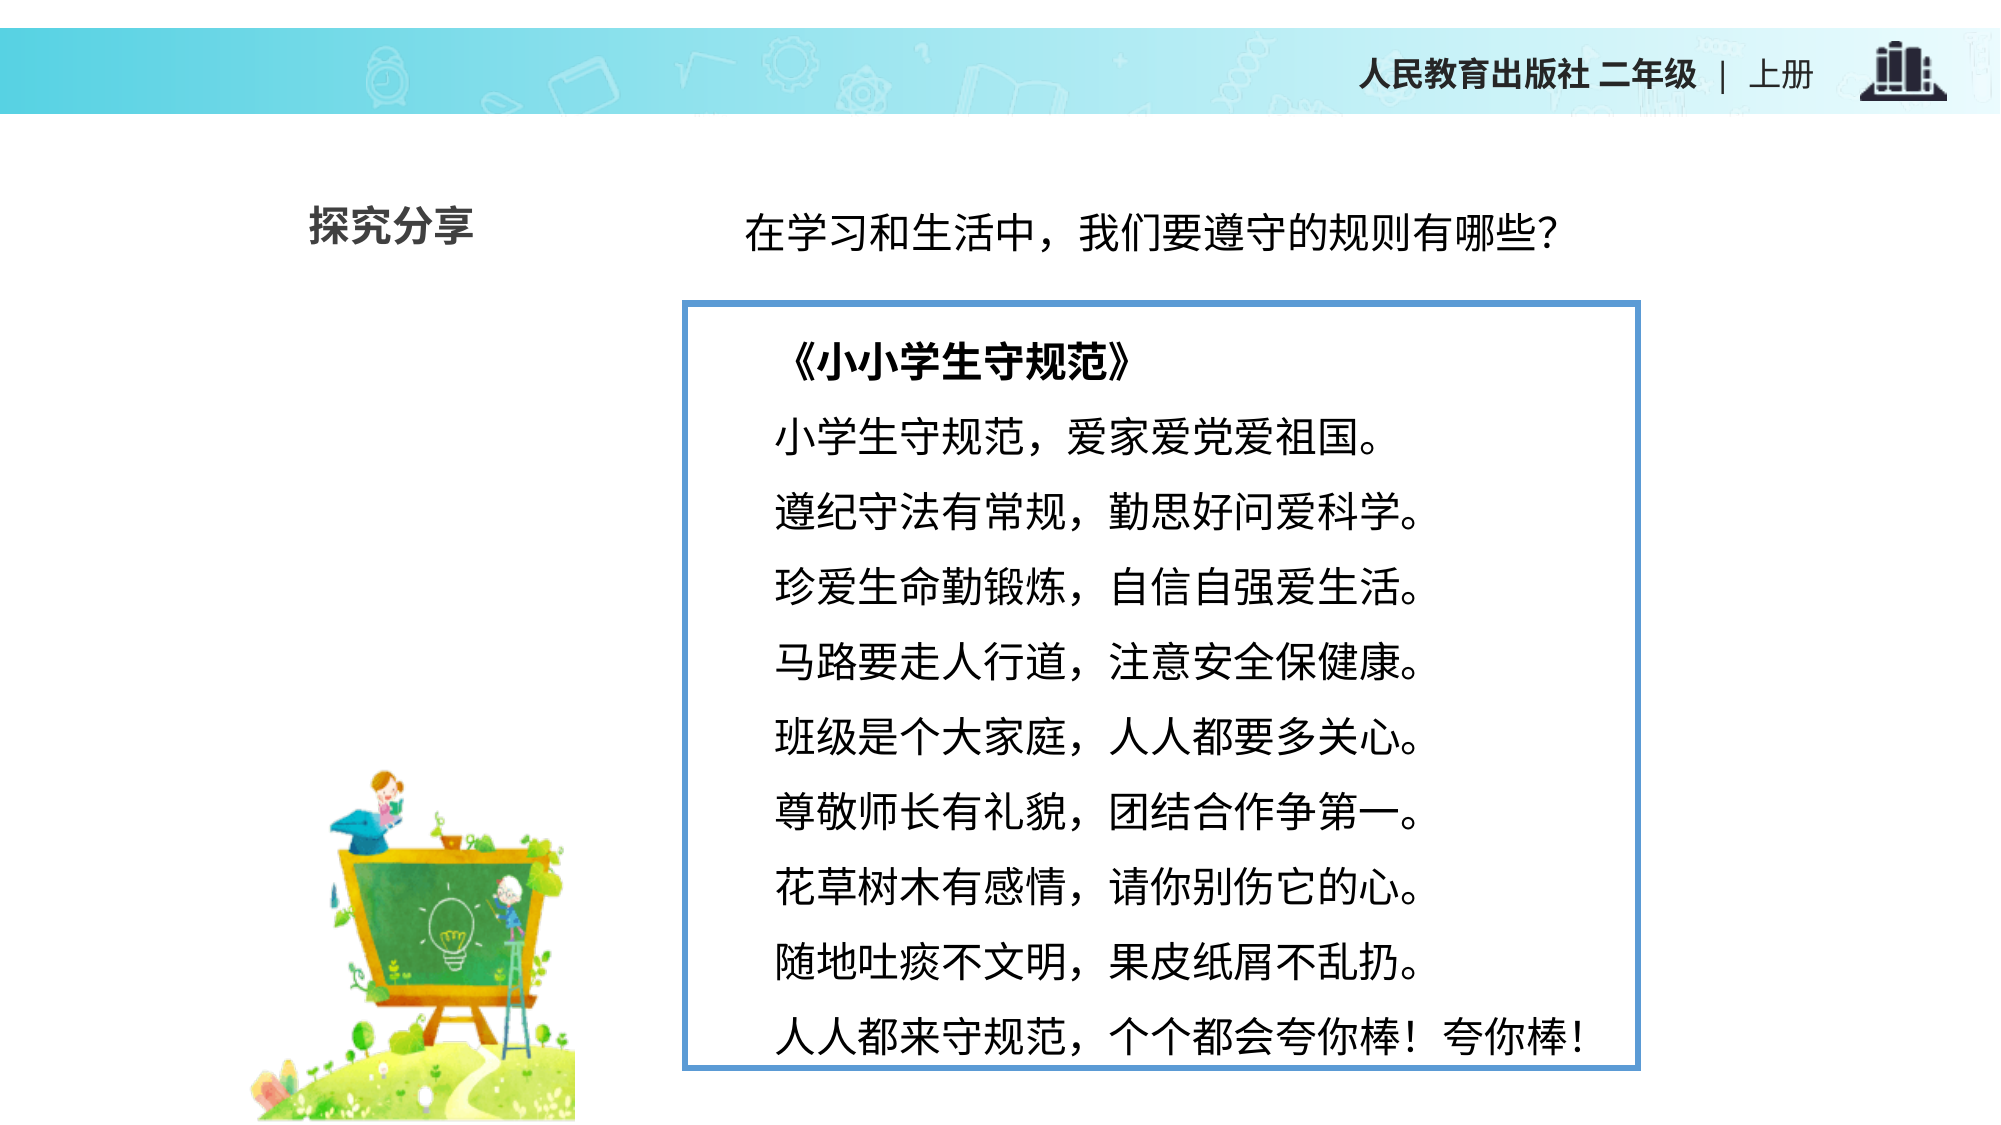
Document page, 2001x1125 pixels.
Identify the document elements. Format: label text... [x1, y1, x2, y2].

picture [128, 708, 575, 1125]
text_box 《小小学生守规范》 小学生守规范，爱家爱党爱祖国。 遵纪守法有常规，勤思好问爱科学。 珍爱生命勤锻炼，自信自强爱生活。 马路要走人行道，注意安全保健康。 班级是个大家庭，人人都要多关心。 尊敬师长有礼貌，团结合作争第一。 花草树木有感情，请你别伤它的心。 随地吐痰不文明，果皮纸屑不乱扔。 人人都来守规范，个个都会夸你棒！夸你棒！ [684, 303, 1639, 1069]
text_box 探究分享 [293, 192, 491, 257]
text_box 在学习和生活中，我们要遵守的规则有哪些？ [654, 174, 1669, 264]
picture [366, 31, 2000, 117]
